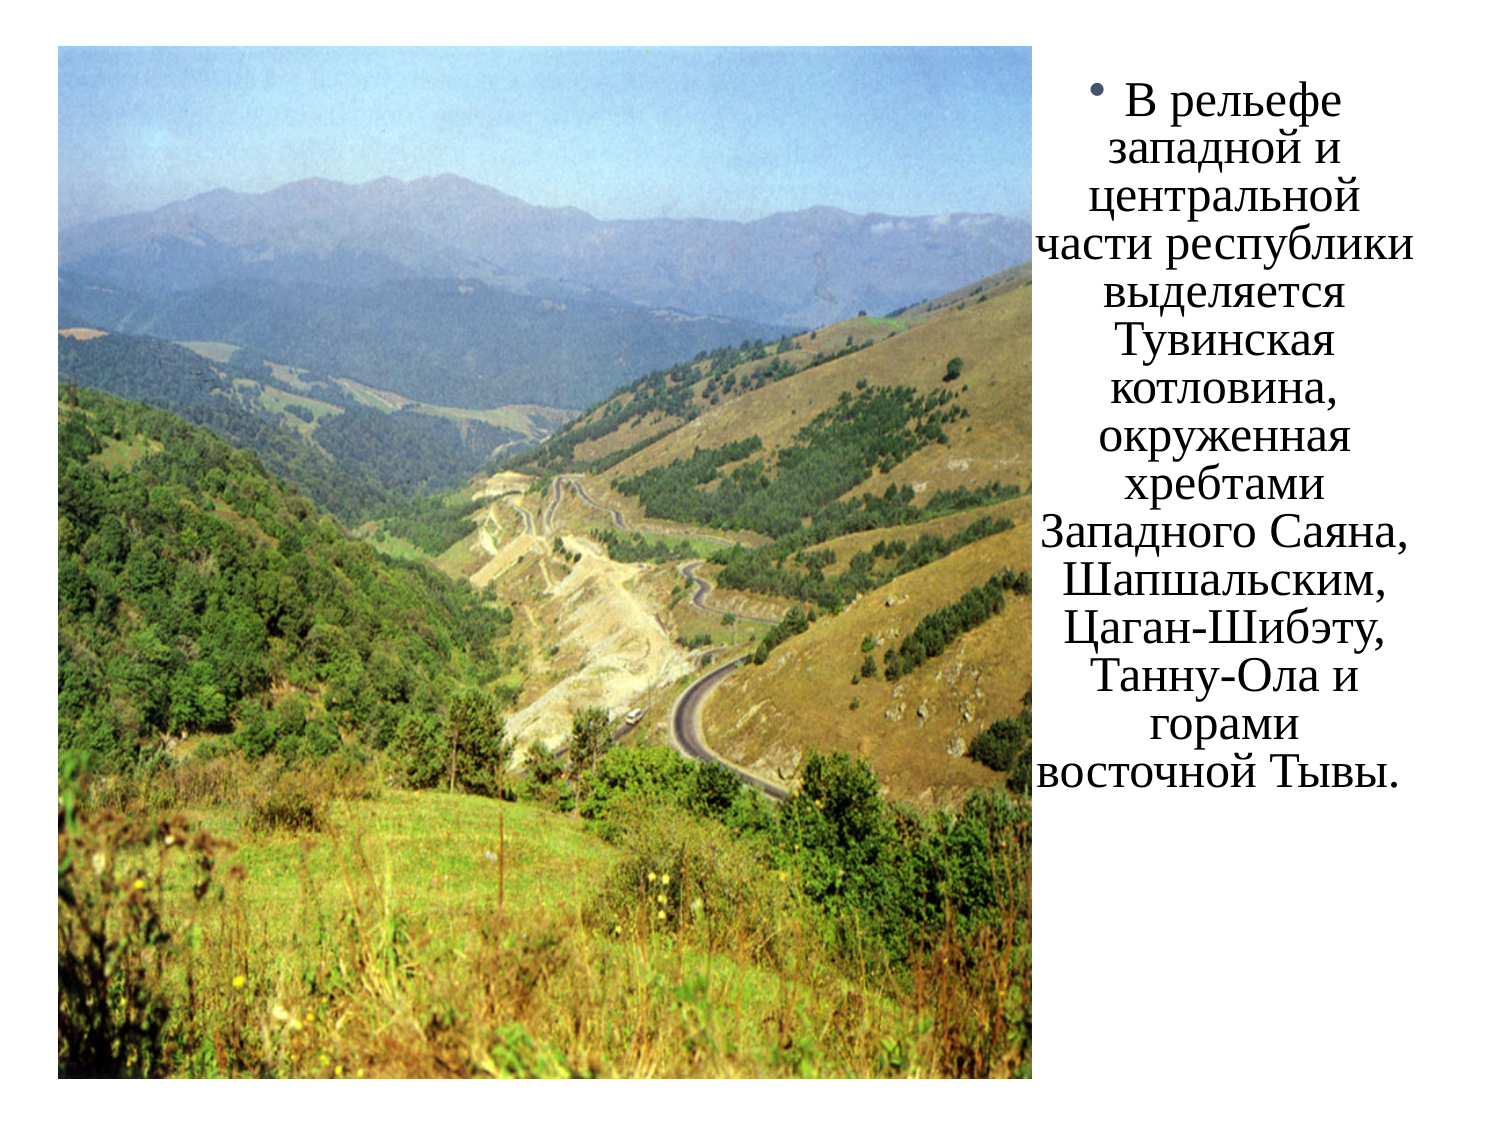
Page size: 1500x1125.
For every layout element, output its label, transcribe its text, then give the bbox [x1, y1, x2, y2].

picture [58, 46, 1032, 1079]
text_box В рельефе западной и центральной части республики выделяется Тувинская котловина, окруженная хребтами Западного Саяна, Шапшальским, Цаган-Шибэту, Танну-Ола и горами восточной Тывы. [1032, 70, 1430, 805]
